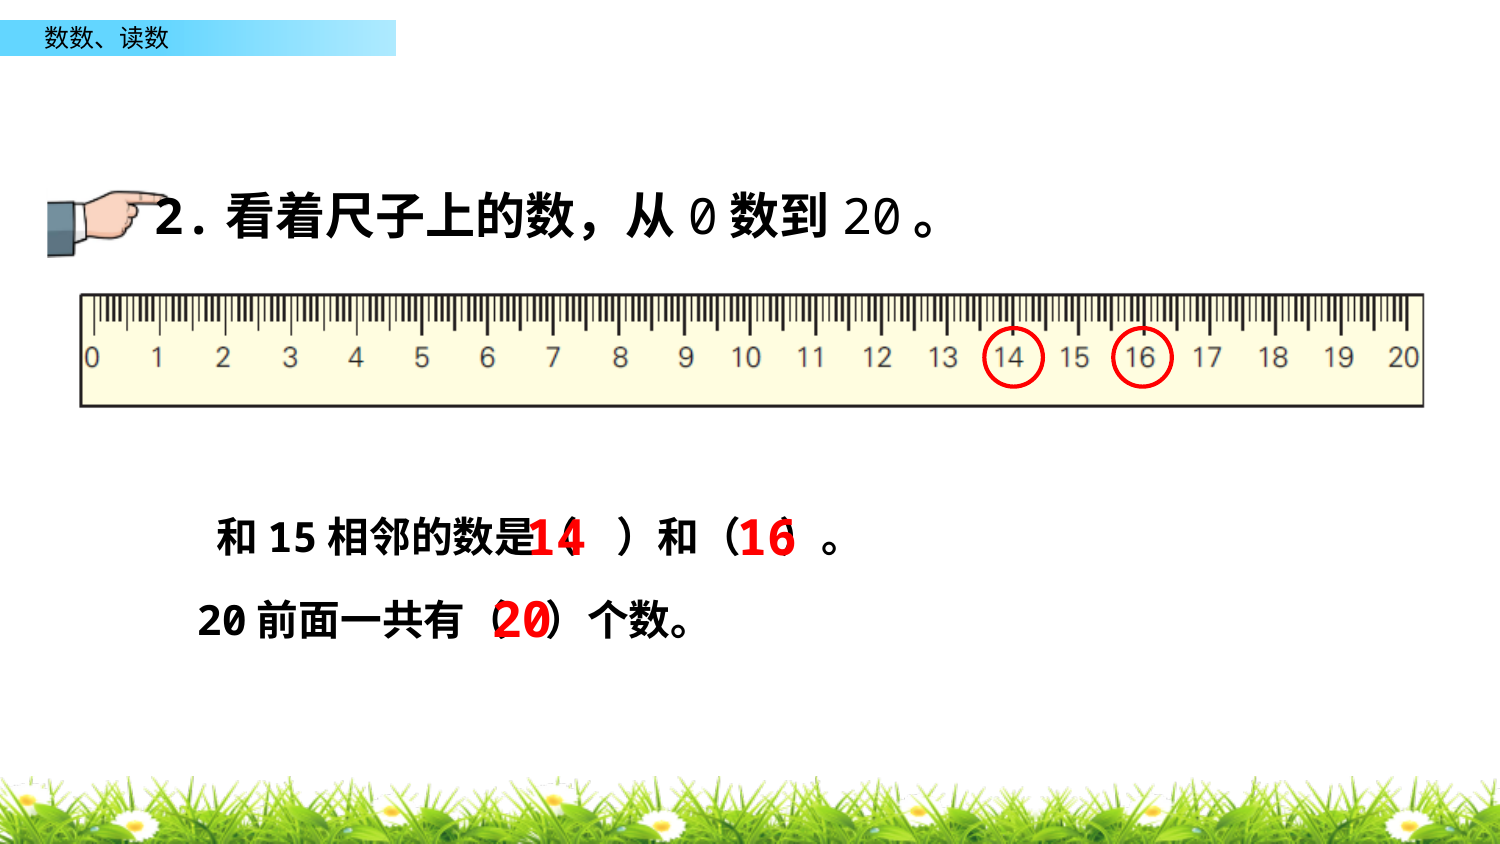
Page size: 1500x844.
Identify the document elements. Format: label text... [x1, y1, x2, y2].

text_box 16 [722, 498, 812, 574]
text_box 14 [511, 498, 601, 574]
text_box 2.看着尺子上的数，从0数到20。 [139, 176, 979, 252]
picture [46, 188, 172, 259]
text_box 20 [477, 580, 567, 656]
picture [0, 776, 1500, 844]
text_box 和15相邻的数是（ ）和（ ）。 [601, 503, 722, 569]
text_box 和15相邻的数是（ ）和（ ）。 [812, 503, 878, 569]
text_box 和15相邻的数是（ ）和（ ）。 [201, 503, 511, 569]
text_box 20前面一共有（ ）个数。 [182, 585, 477, 651]
text_box 20前面一共有（ ）个数。 [567, 585, 728, 651]
picture [64, 280, 1466, 419]
